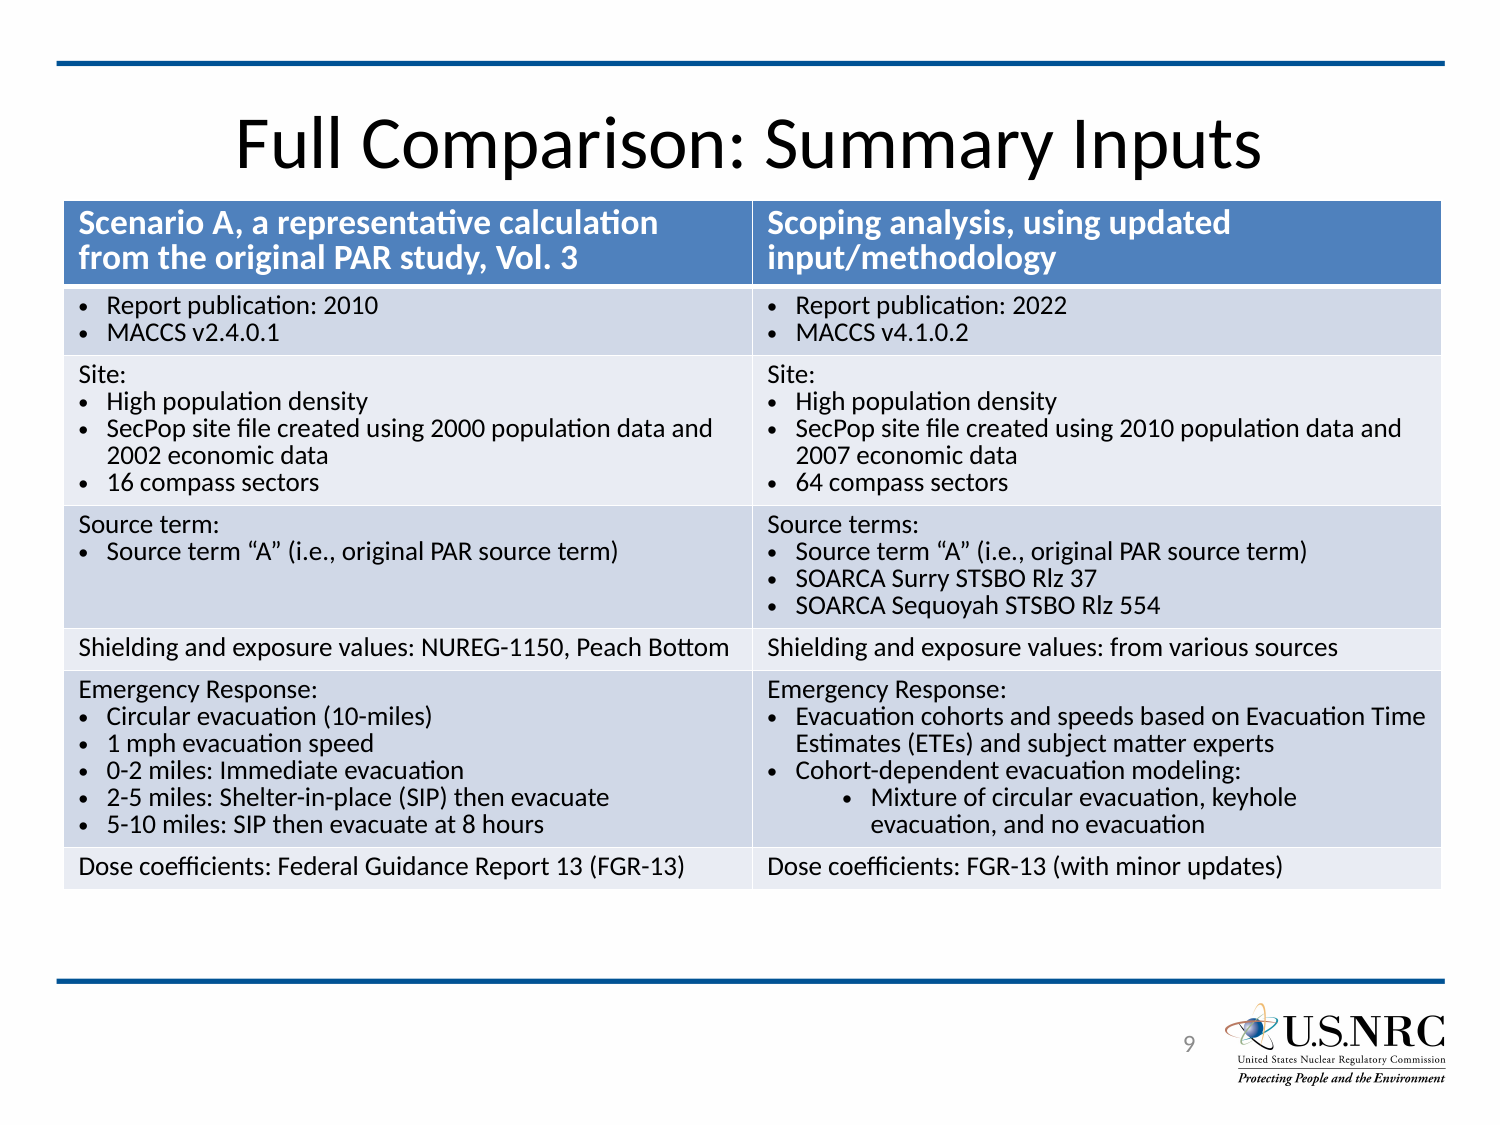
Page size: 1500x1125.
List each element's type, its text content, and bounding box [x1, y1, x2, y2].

slide_number 9 [1030, 1012, 1211, 1073]
table_cell Source terms: Source term “A” (i.e., original PAR source term) SOARCA Surry STSBO Rlz 37 SOARCA Sequoyah STSBO Rlz 554 [753, 506, 1441, 628]
table_cell Dose coefficients: Federal Guidance Report 13 (FGR-13) [64, 848, 752, 889]
table_header Scenario A, a representative calculation from the original PAR study, Vol. 3 [64, 201, 752, 284]
table_cell Emergency Response: Circular evacuation (10-miles) 1 mph evacuation speed 0-2 miles: Immediate evacuation 2-5 miles: Shelter-in-place (SIP) then evacuate 5-10 miles: SIP then evacuate at 8 hours [64, 671, 752, 847]
table_cell Shielding and exposure values: NUREG-1150, Peach Bottom [64, 629, 752, 670]
table_cell Shielding and exposure values: from various sources [753, 629, 1441, 670]
table_cell Site: High population density SecPop site file created using 2000 population data and 2002 economic data 16 compass sectors [64, 356, 752, 505]
table_cell Dose coefficients: FGR-13 (with minor updates) [753, 848, 1441, 889]
table_cell Report publication: 2022 MACCS v4.1.0.2 [753, 289, 1441, 355]
table_cell Site: High population density SecPop site file created using 2010 population data and 2007 economic data 64 compass sectors [753, 356, 1441, 505]
table_cell Source term: Source term “A” (i.e., original PAR source term) [64, 506, 752, 628]
table_cell Emergency Response: Evacuation cohorts and speeds based on Evacuation Time Estimates (ETEs) and subject matter experts Cohort-dependent evacuation modeling: Mixture of circular evacuation, keyhole evacuation, and no evacuation [753, 671, 1441, 847]
picture [0, 0, 1500, 1125]
table_cell Report publication: 2010 MACCS v2.4.0.1 [64, 289, 752, 355]
title Full Comparison: Summary Inputs [75, 45, 1425, 199]
table_header Scoping analysis, using updated input/methodology [753, 201, 1441, 284]
